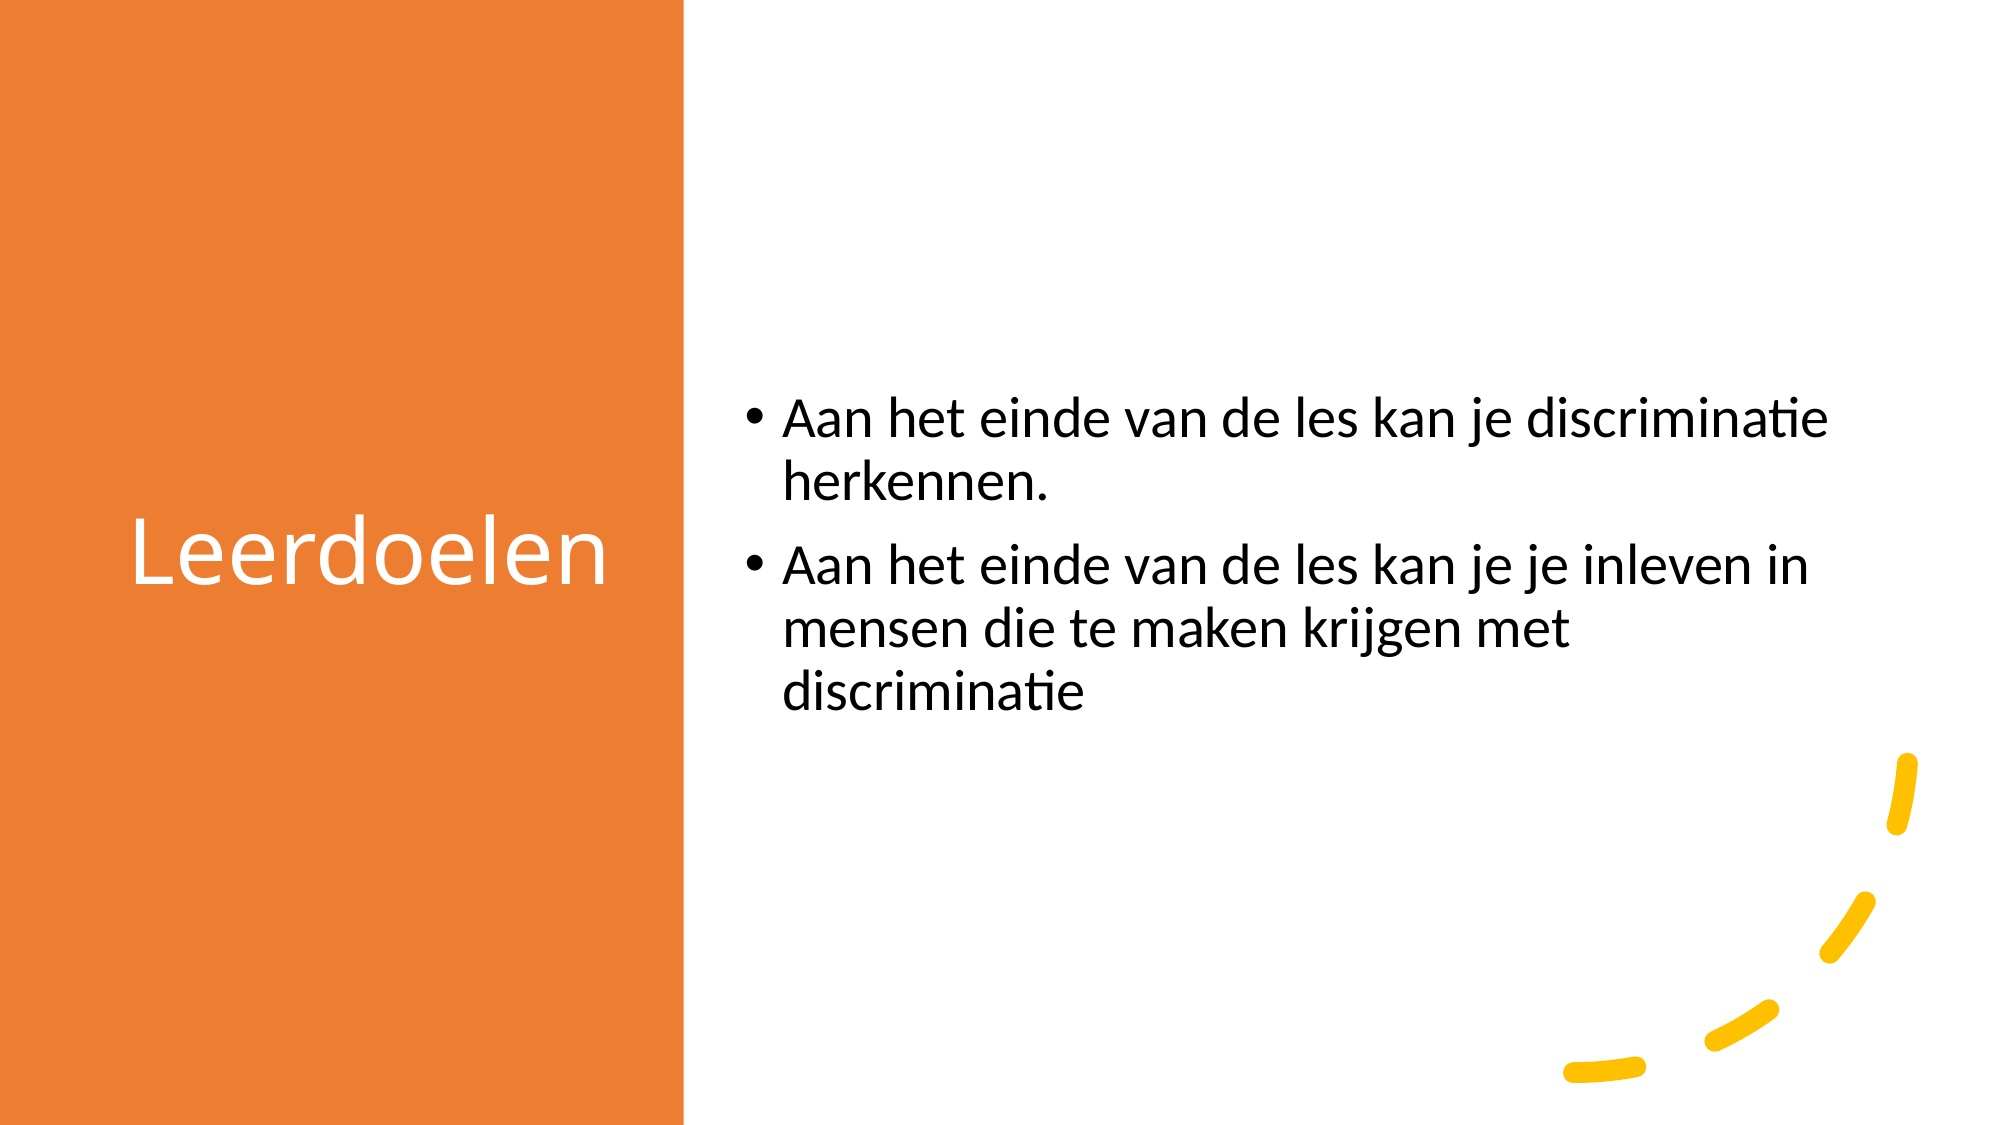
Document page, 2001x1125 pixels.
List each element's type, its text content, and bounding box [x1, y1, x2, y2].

list Aan het einde van de les kan je discriminatie herkennen. Aan het einde van de les kan je je inleven in mensen die te maken krijgen met discriminatie [729, 97, 1863, 1014]
title Leerdoelen [112, 97, 638, 1014]
text_box [685, 0, 2000, 1125]
text_box [1572, 1014, 1764, 1074]
text_box [1863, 737, 1909, 907]
text_box [0, 0, 685, 1125]
